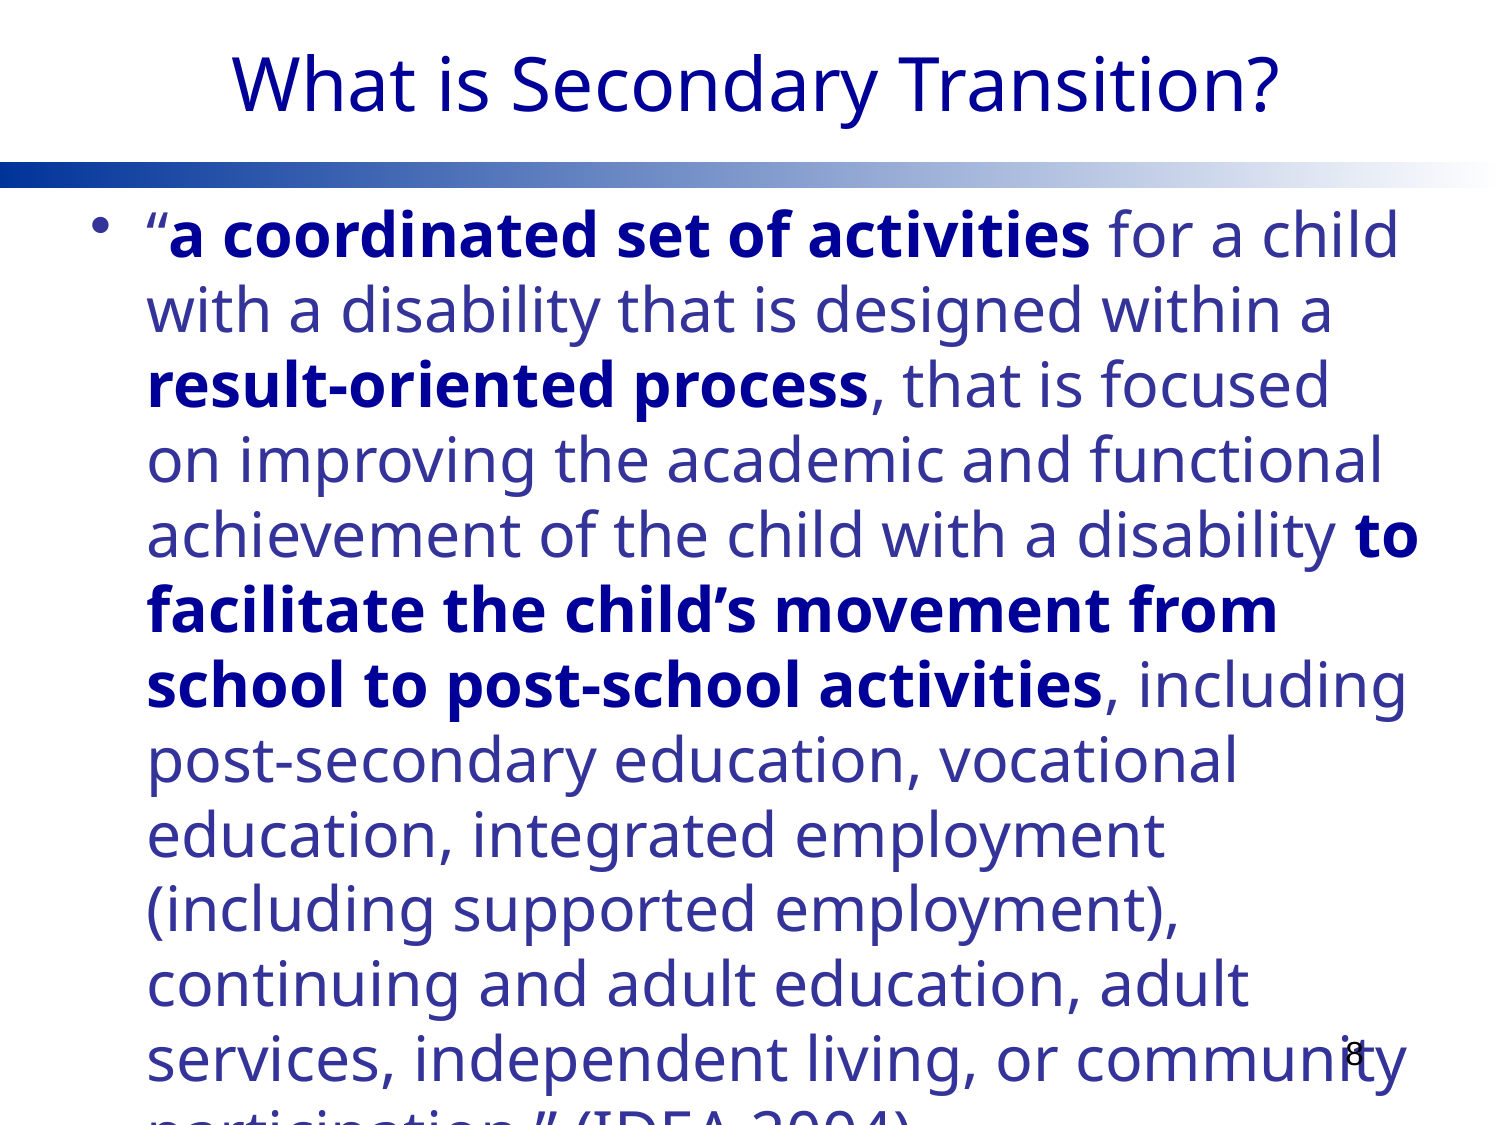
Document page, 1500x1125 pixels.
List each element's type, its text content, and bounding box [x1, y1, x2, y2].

title What is Secondary Transition? [87, 0, 1425, 163]
list “a coordinated set of activities for a child with a disability that is designed within a result-oriented process, that is focused on improving the academic and functional achievement of the child with a disability to facilitate the child’s movement from school to post-school activities, including post-secondary education, vocational education, integrated employment (including supported employment), continuing and adult education, adult services, independent living, or community participation.” (IDEA 2004) [75, 187, 1438, 1050]
text_box 8 [1330, 1024, 1500, 1080]
